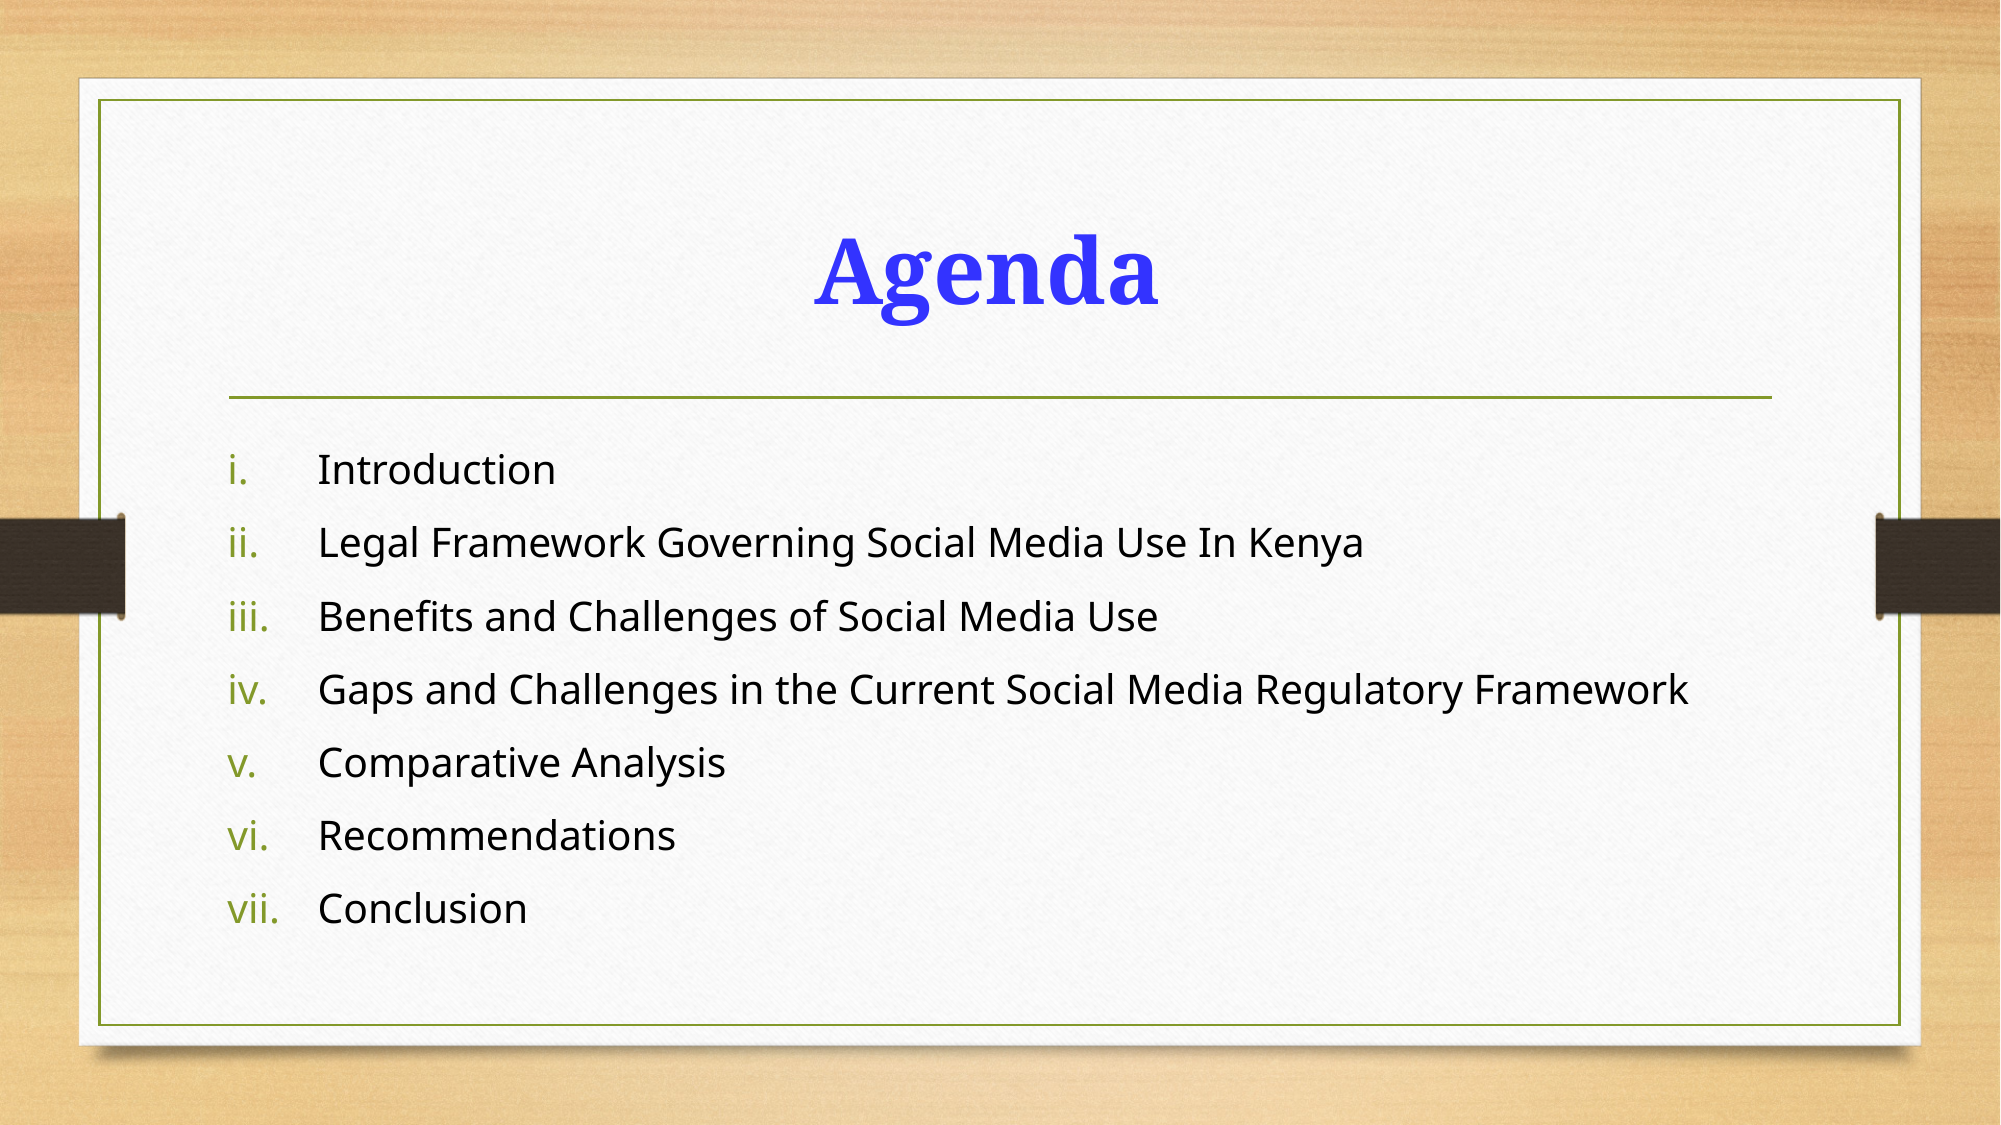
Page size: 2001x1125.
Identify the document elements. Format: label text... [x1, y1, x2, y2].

title Agenda [212, 161, 1788, 375]
list Introduction Legal Framework Governing Social Media Use In Kenya Benefits and Challenges of Social Media Use Gaps and Challenges in the Current Social Media Regulatory Framework Comparative Analysis Recommendations Conclusion [212, 412, 1788, 1006]
picture [0, 0, 2001, 1125]
